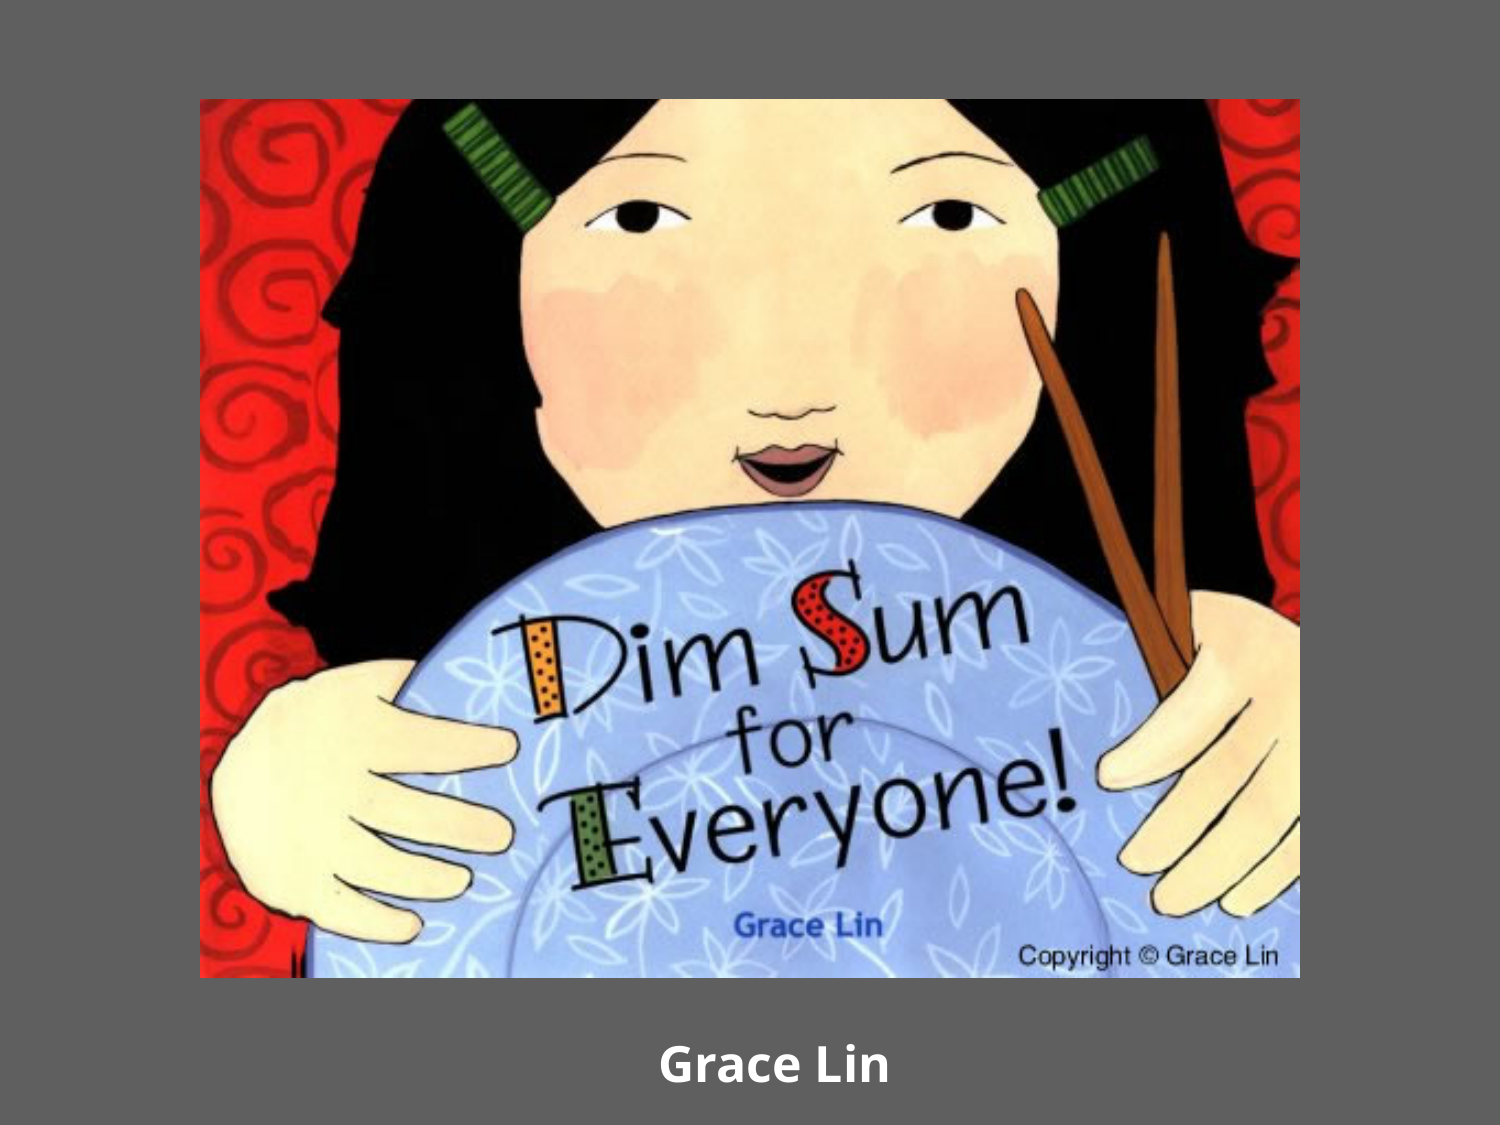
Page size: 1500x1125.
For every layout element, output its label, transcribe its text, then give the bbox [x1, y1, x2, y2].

picture [199, 99, 1301, 979]
text_box Grace Lin [512, 1024, 1038, 1100]
